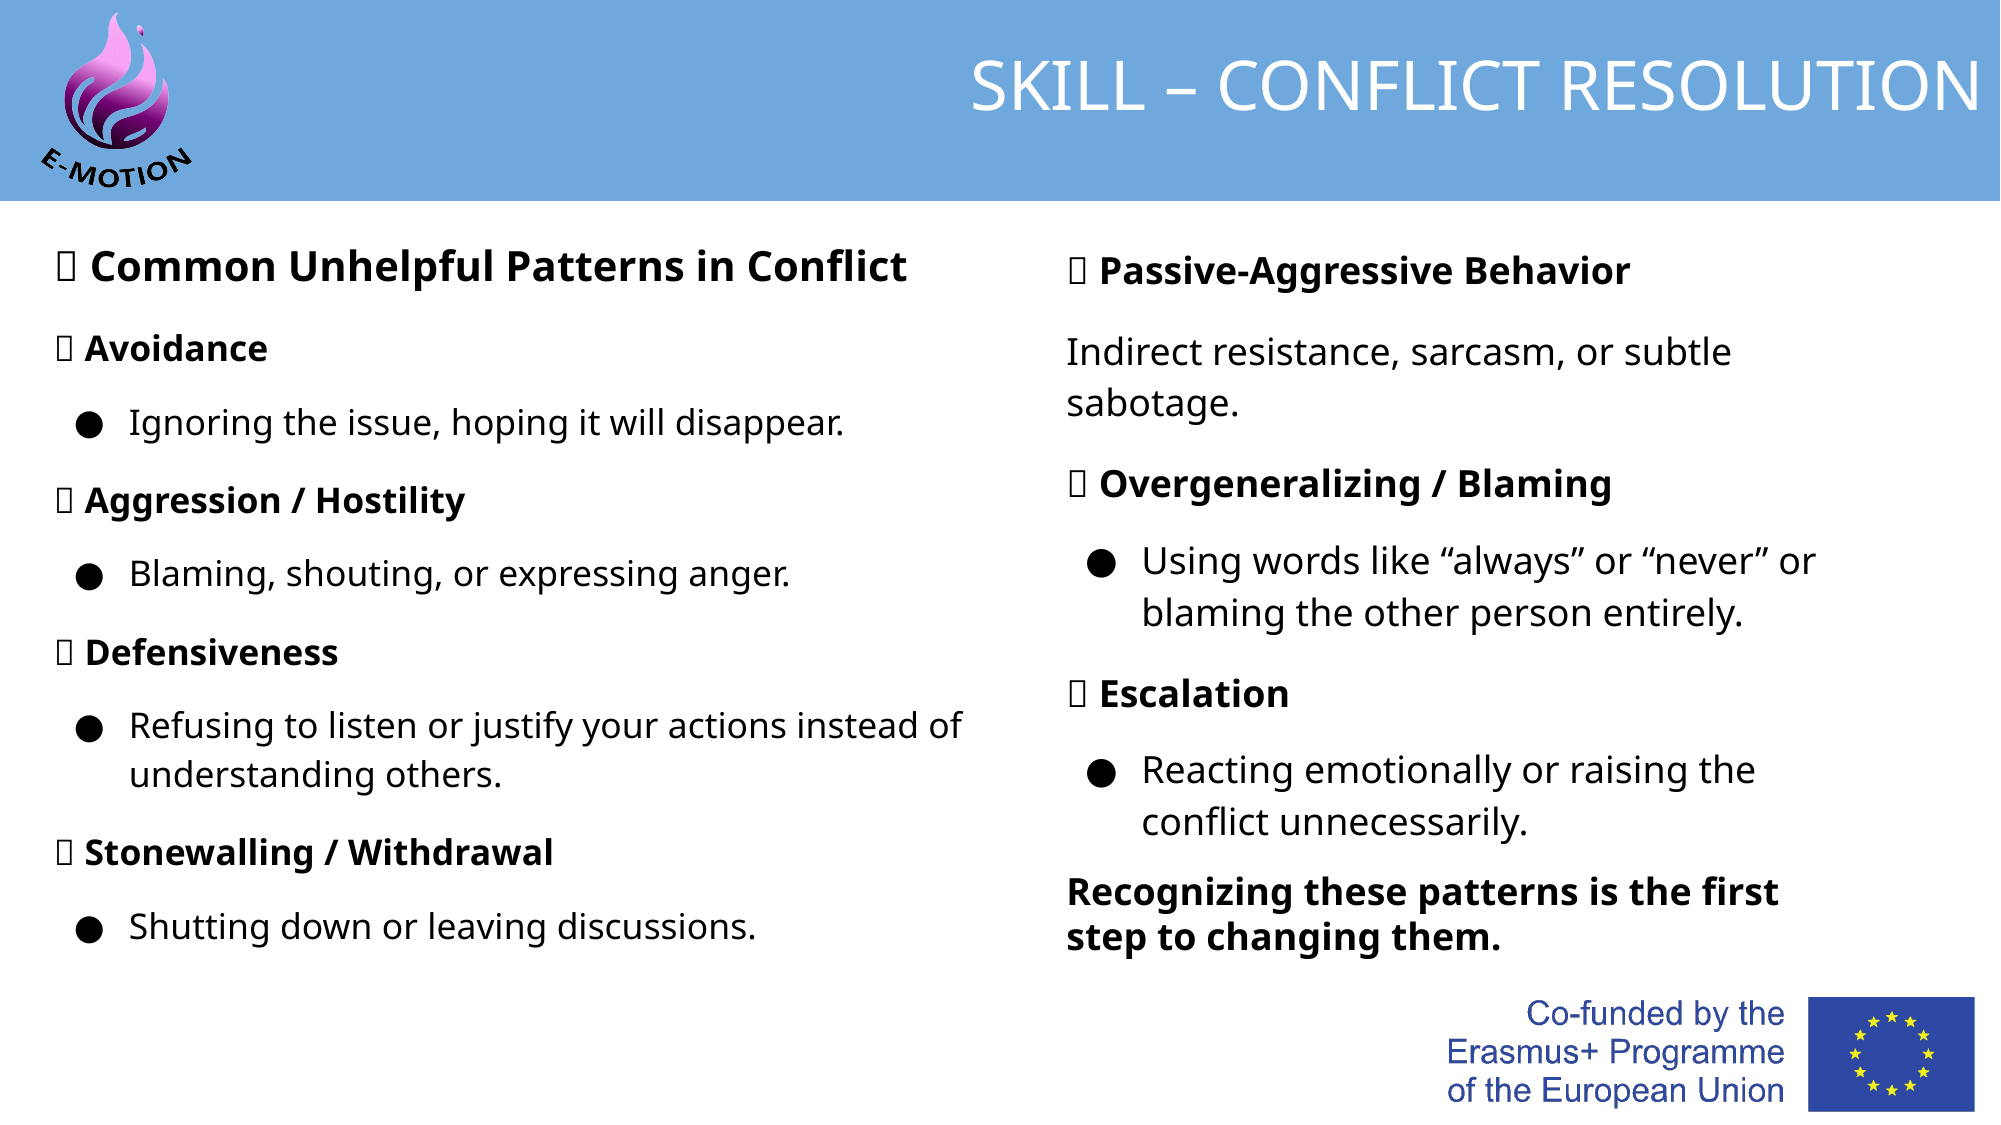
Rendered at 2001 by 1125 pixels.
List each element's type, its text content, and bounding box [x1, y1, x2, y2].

text_box 🚫 Common Unhelpful Patterns in Conflict 🔹 Avoidance Ignoring the issue, hoping it will disappear. 🔹 Aggression / Hostility Blaming, shouting, or expressing anger. 🔹 Defensiveness Refusing to listen or justify your actions instead of understanding others. 🔹 Stonewalling / Withdrawal Shutting down or leaving discussions. [39, 225, 1052, 1020]
picture [0, 0, 253, 247]
text_box SKILL – CONFLICT RESOLUTION [618, 34, 2000, 309]
picture [1396, 995, 1975, 1116]
text_box 🔹 Passive-Aggressive Behavior Indirect resistance, sarcasm, or subtle sabotage. 🔹 Overgeneralizing / Blaming Using words like “always” or “never” or blaming the other person entirely. 🔹 Escalation Reacting emotionally or raising the conflict unnecessarily. Recognizing these patterns is the first step to changing them. [1051, 225, 1839, 536]
